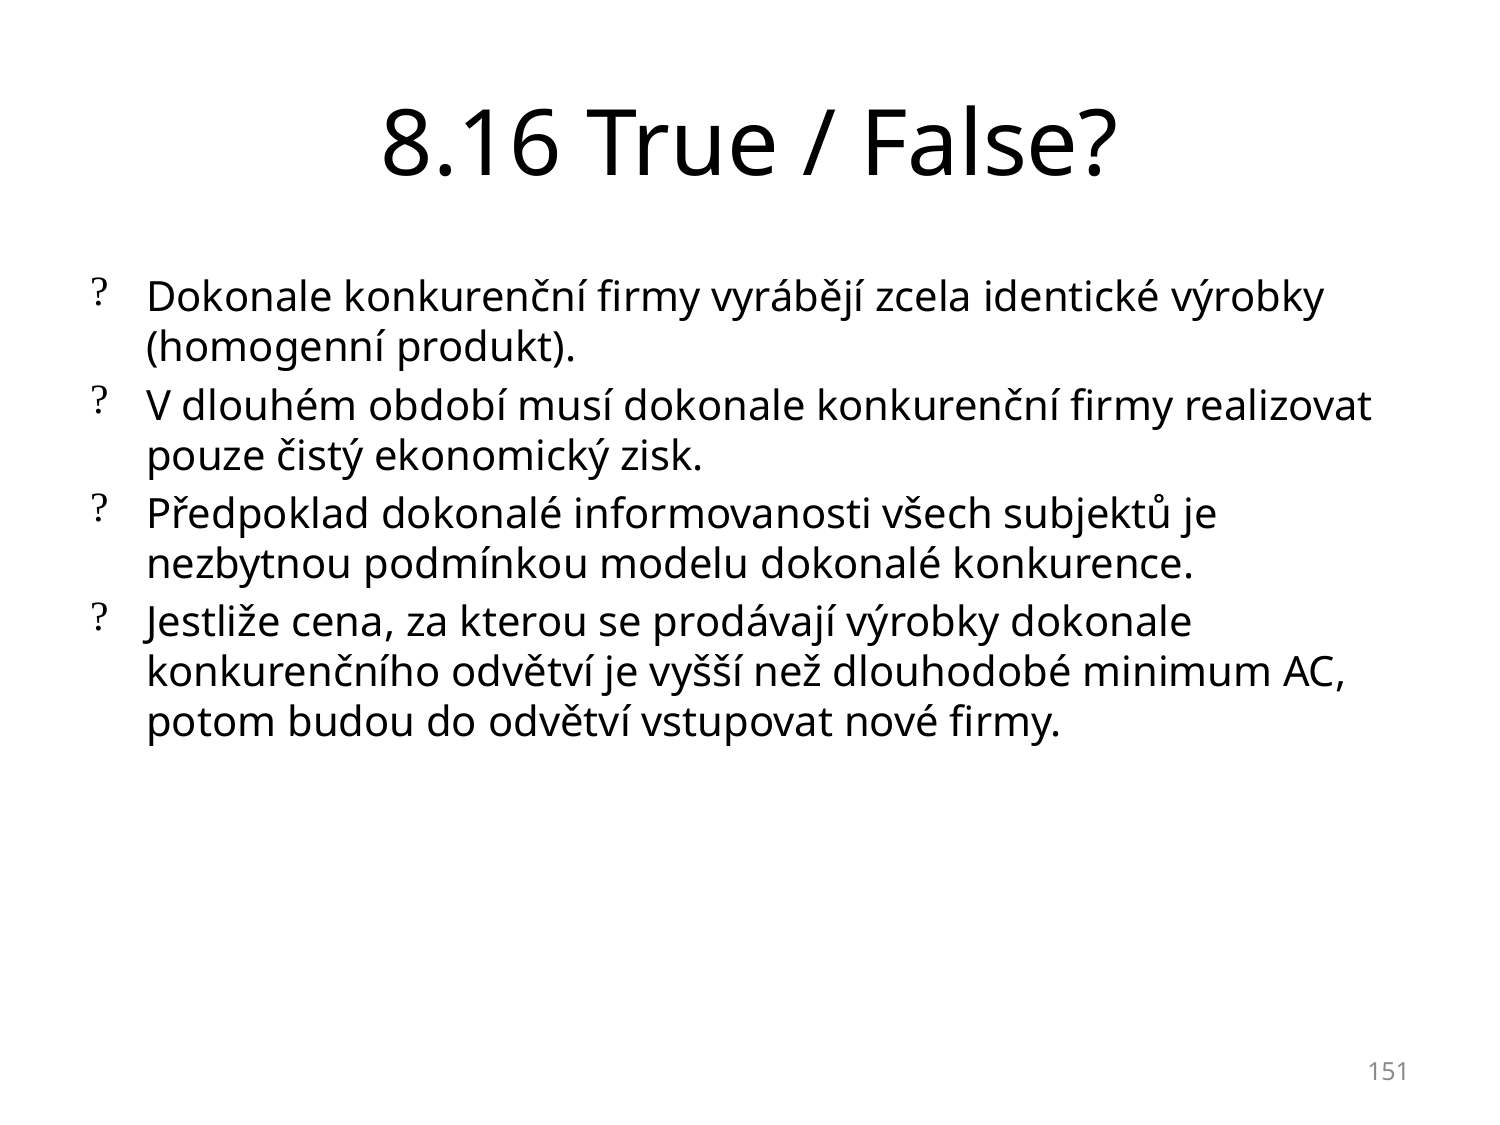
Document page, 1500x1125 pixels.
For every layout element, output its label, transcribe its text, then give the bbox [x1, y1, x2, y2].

slide_number 151 [1074, 1042, 1425, 1103]
title 8.16 True / False? [75, 45, 1425, 233]
list Dokonale konkurenční firmy vyrábějí zcela identické výrobky (homogenní produkt). V dlouhém období musí dokonale konkurenční firmy realizovat pouze čistý ekonomický zisk. Předpoklad dokonalé informovanosti všech subjektů je nezbytnou podmínkou modelu dokonalé konkurence. Jestliže cena, za kterou se prodávají výrobky dokonale konkurenčního odvětví je vyšší než dlouhodobé minimum AC, potom budou do odvětví vstupovat nové firmy. [75, 262, 1425, 1005]
